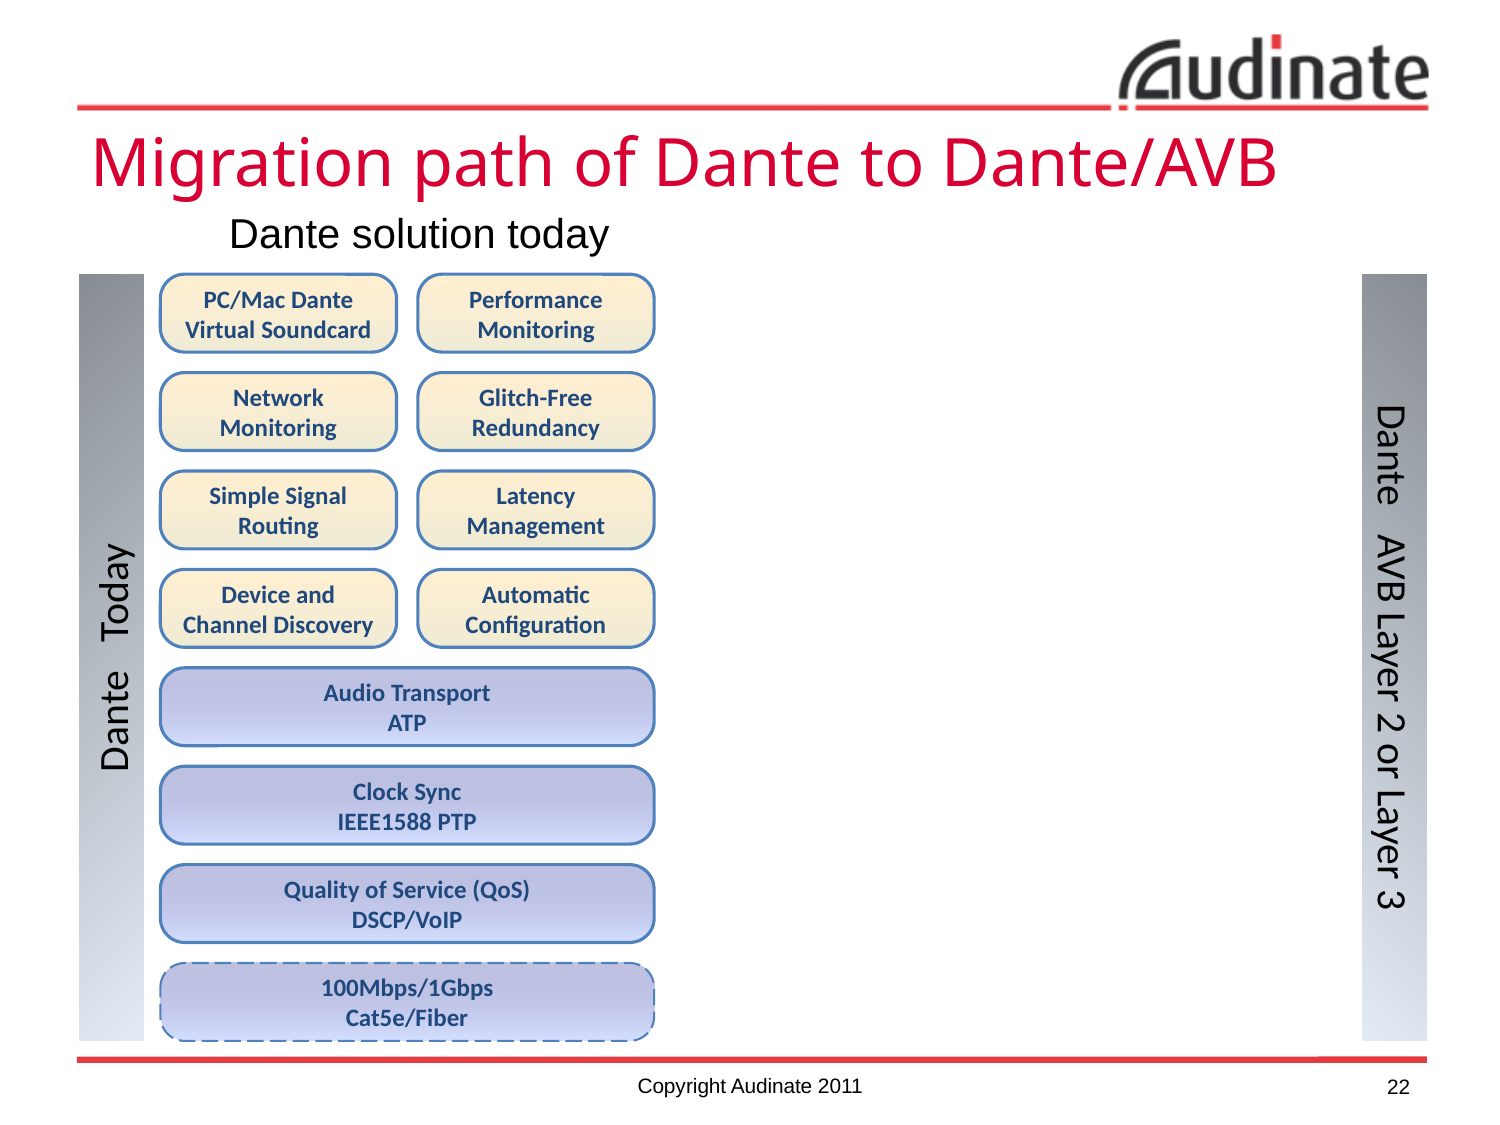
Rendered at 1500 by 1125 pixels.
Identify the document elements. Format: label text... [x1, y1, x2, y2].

slide_number 22 [1074, 1066, 1426, 1103]
text_box Dante AVB Layer 2 or Layer 3 [1362, 274, 1427, 1041]
footer Copyright Audinate 2011 [512, 1065, 988, 1103]
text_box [160, 667, 655, 1042]
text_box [160, 198, 655, 648]
text_box Dante Today [79, 274, 144, 1041]
title Migration path of Dante to Dante/AVB [74, 119, 1426, 200]
picture [65, 22, 1443, 125]
